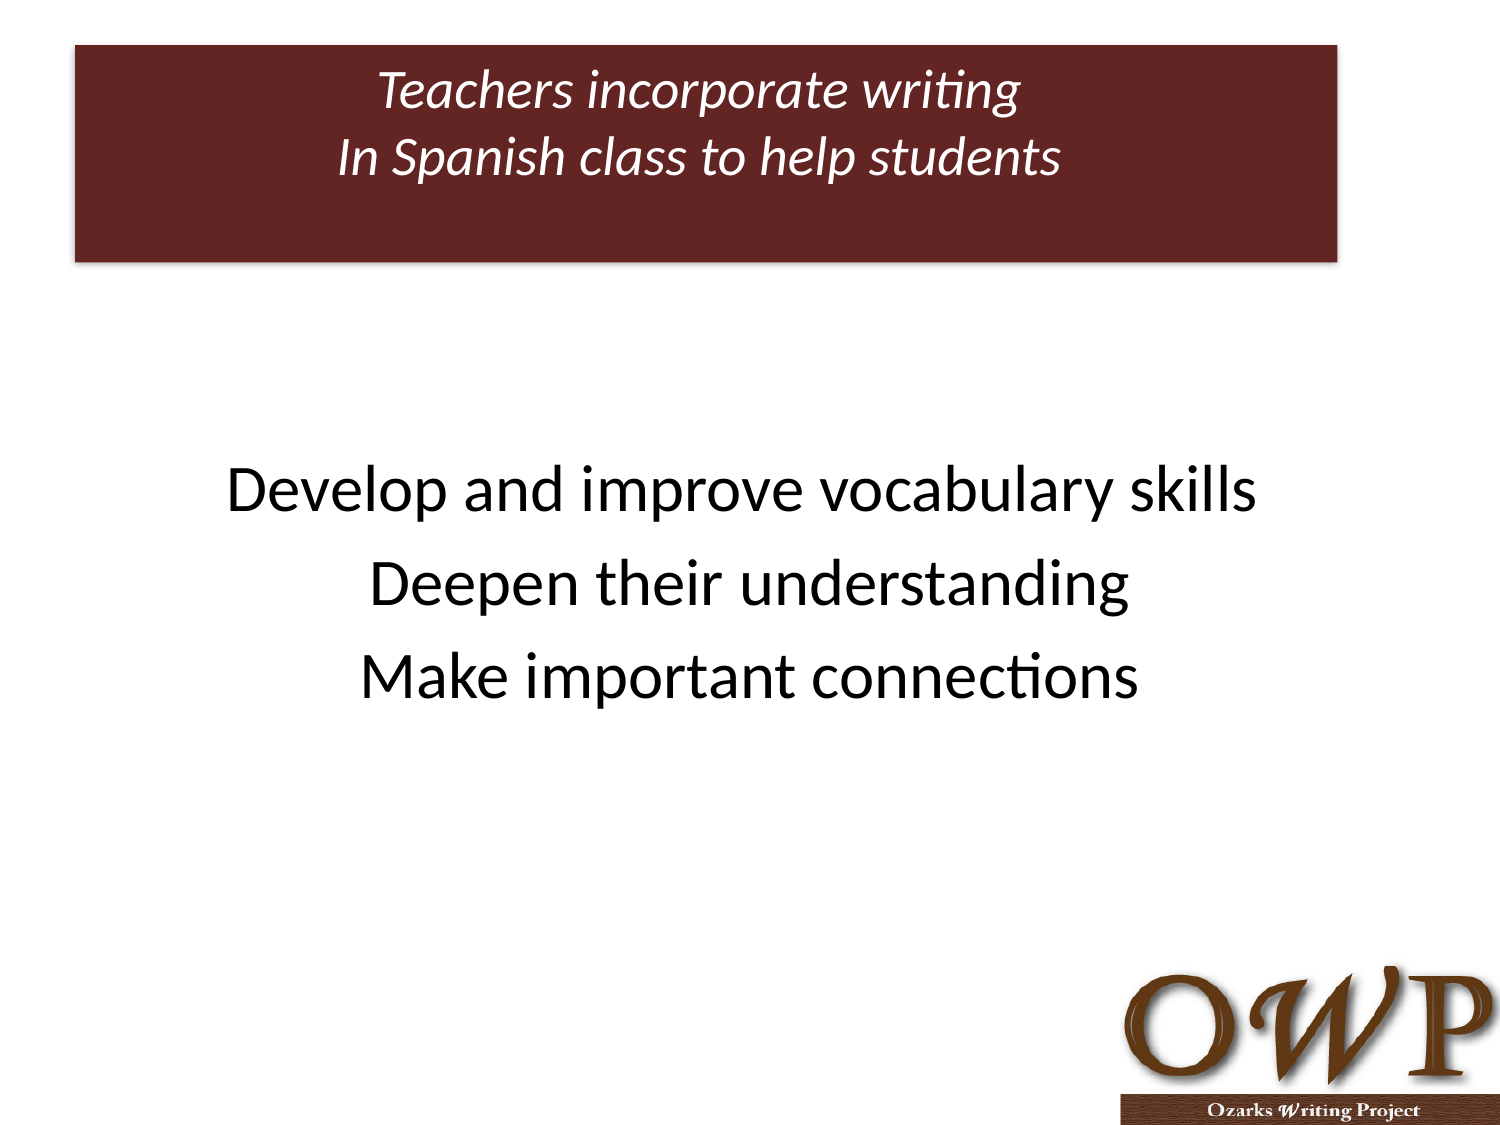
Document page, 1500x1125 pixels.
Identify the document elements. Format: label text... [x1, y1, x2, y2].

picture [1120, 957, 1500, 1125]
title Teachers incorporate writing In Spanish class to help students [75, 45, 1338, 263]
list Develop and improve vocabulary skills Deepen their understanding Make important connections [75, 437, 1425, 725]
